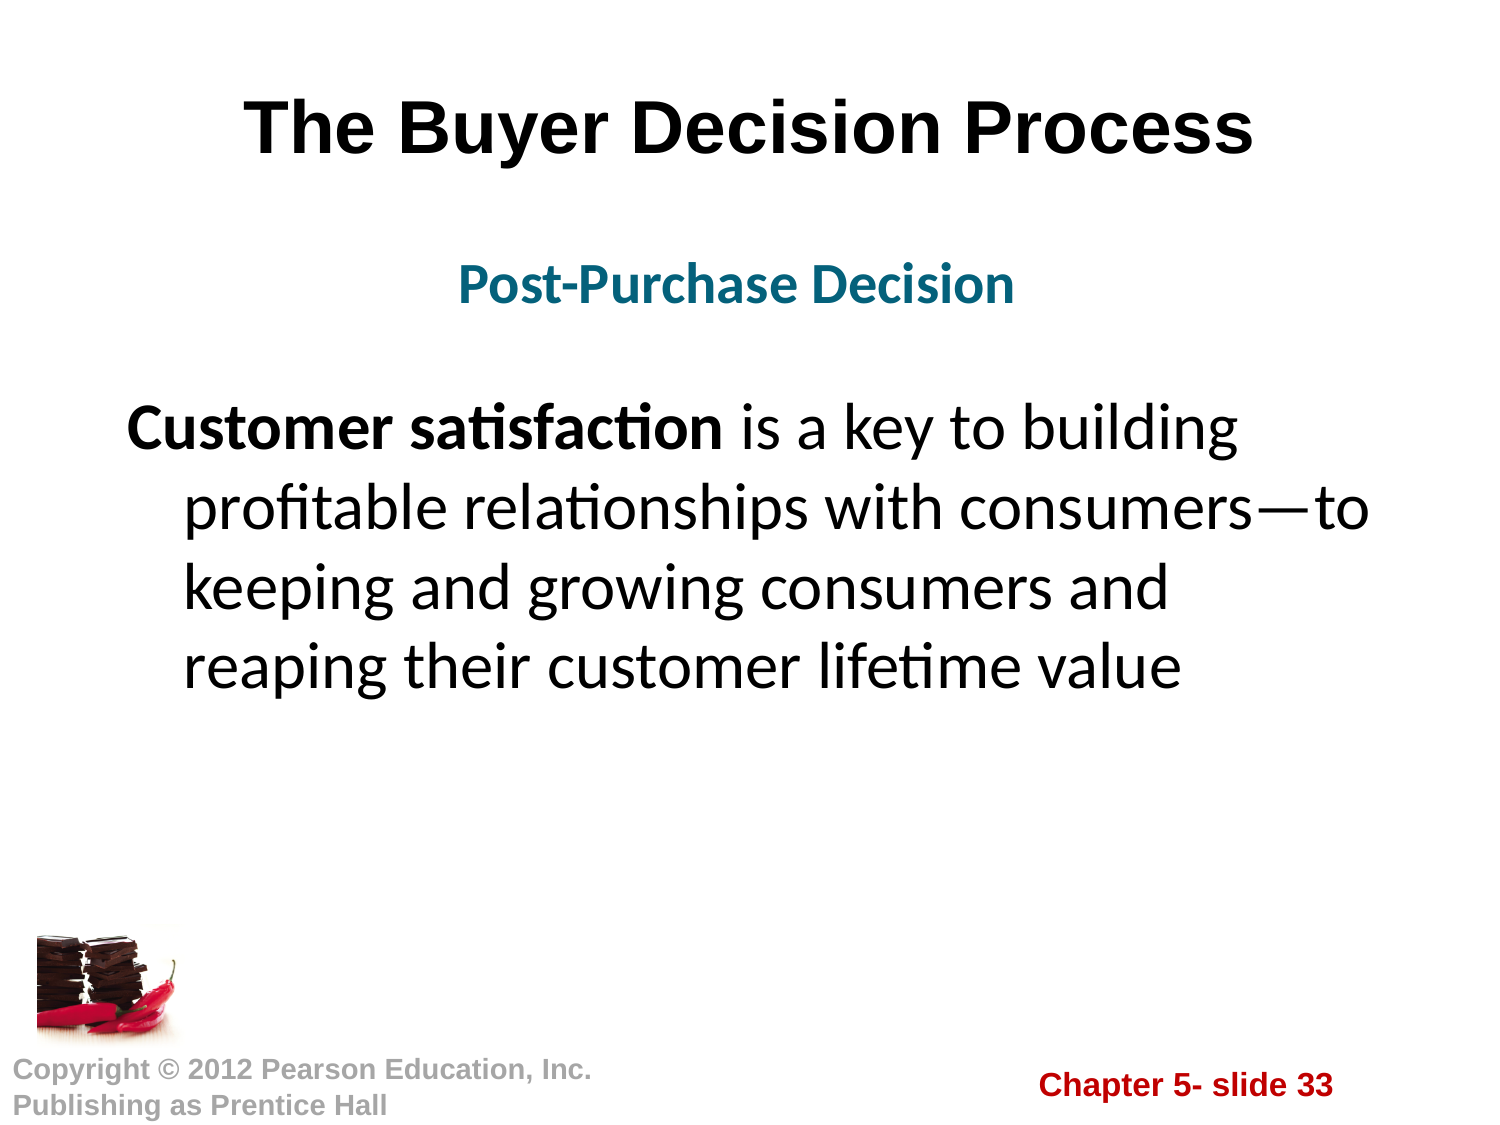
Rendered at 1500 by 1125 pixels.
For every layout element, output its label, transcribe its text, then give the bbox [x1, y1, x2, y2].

list Post-Purchase Decision [149, 237, 1326, 301]
picture [37, 924, 112, 1050]
list Customer satisfaction is a key to building profitable relationships with consumers—to keeping and growing consumers and reaping their customer lifetime value [112, 374, 1388, 1051]
title The Buyer Decision Process [112, 37, 1388, 226]
